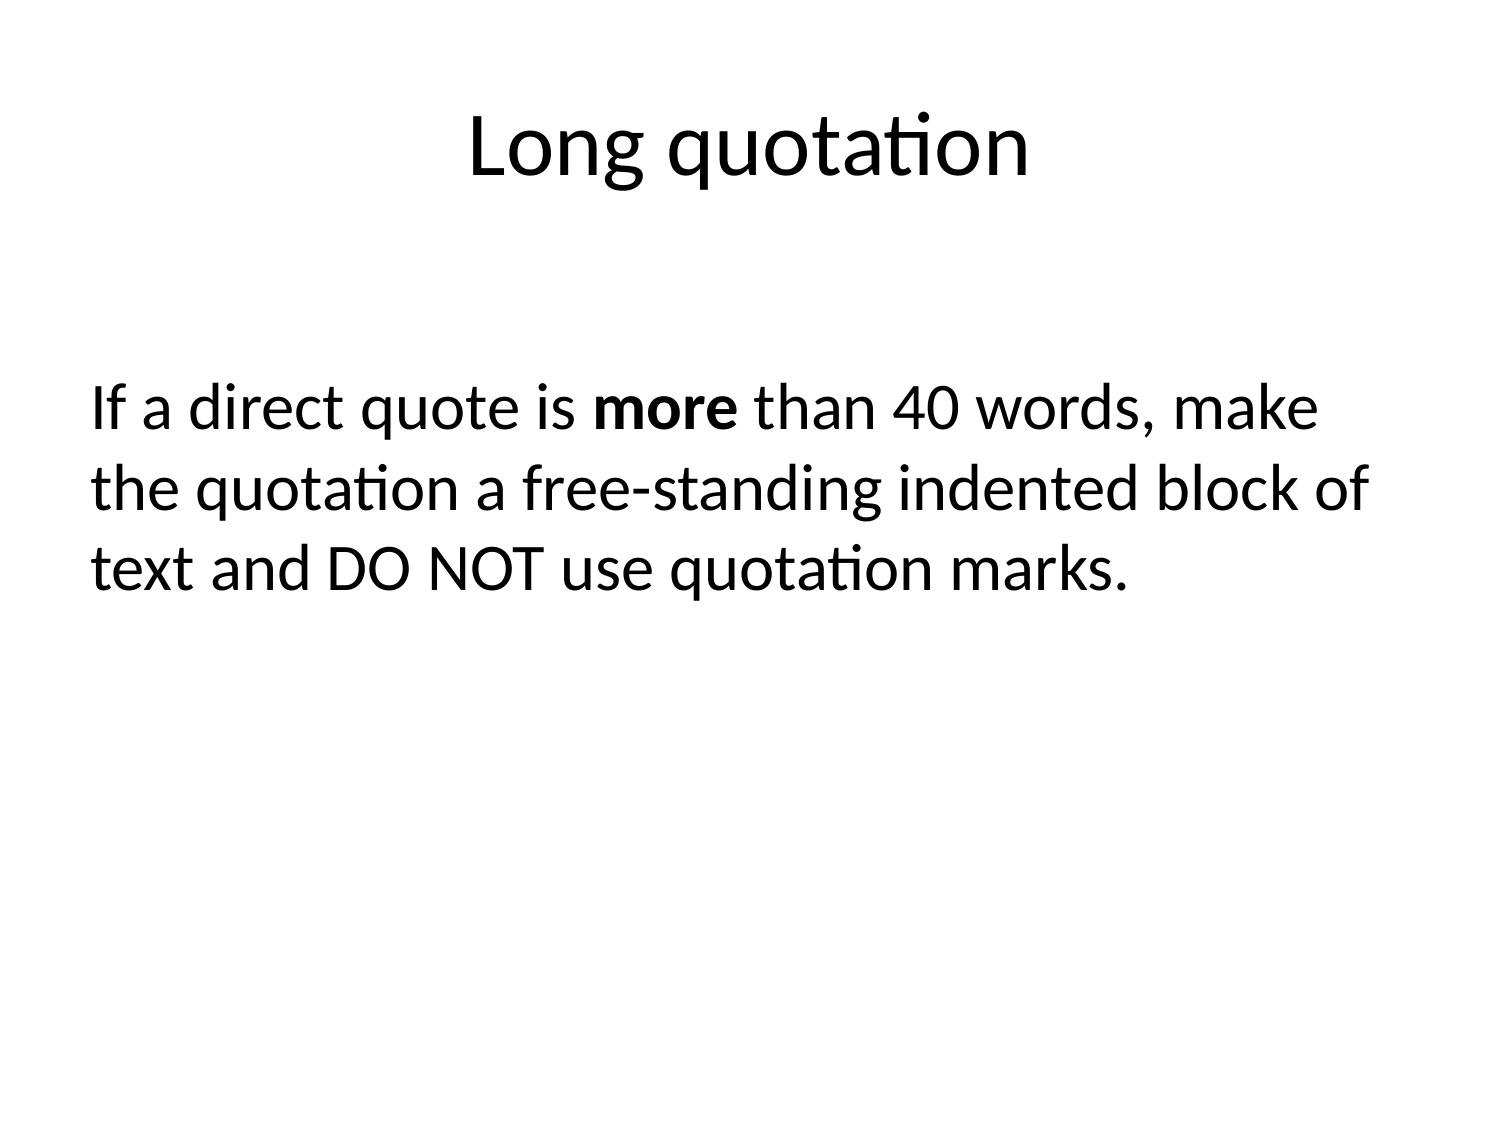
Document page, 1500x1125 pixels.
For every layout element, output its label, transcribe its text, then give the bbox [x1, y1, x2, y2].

list If a direct quote is more than 40 words, make the quotation a free-standing indented block of text and DO NOT use quotation marks. [75, 262, 1425, 1005]
title Long quotation [75, 45, 1425, 233]
